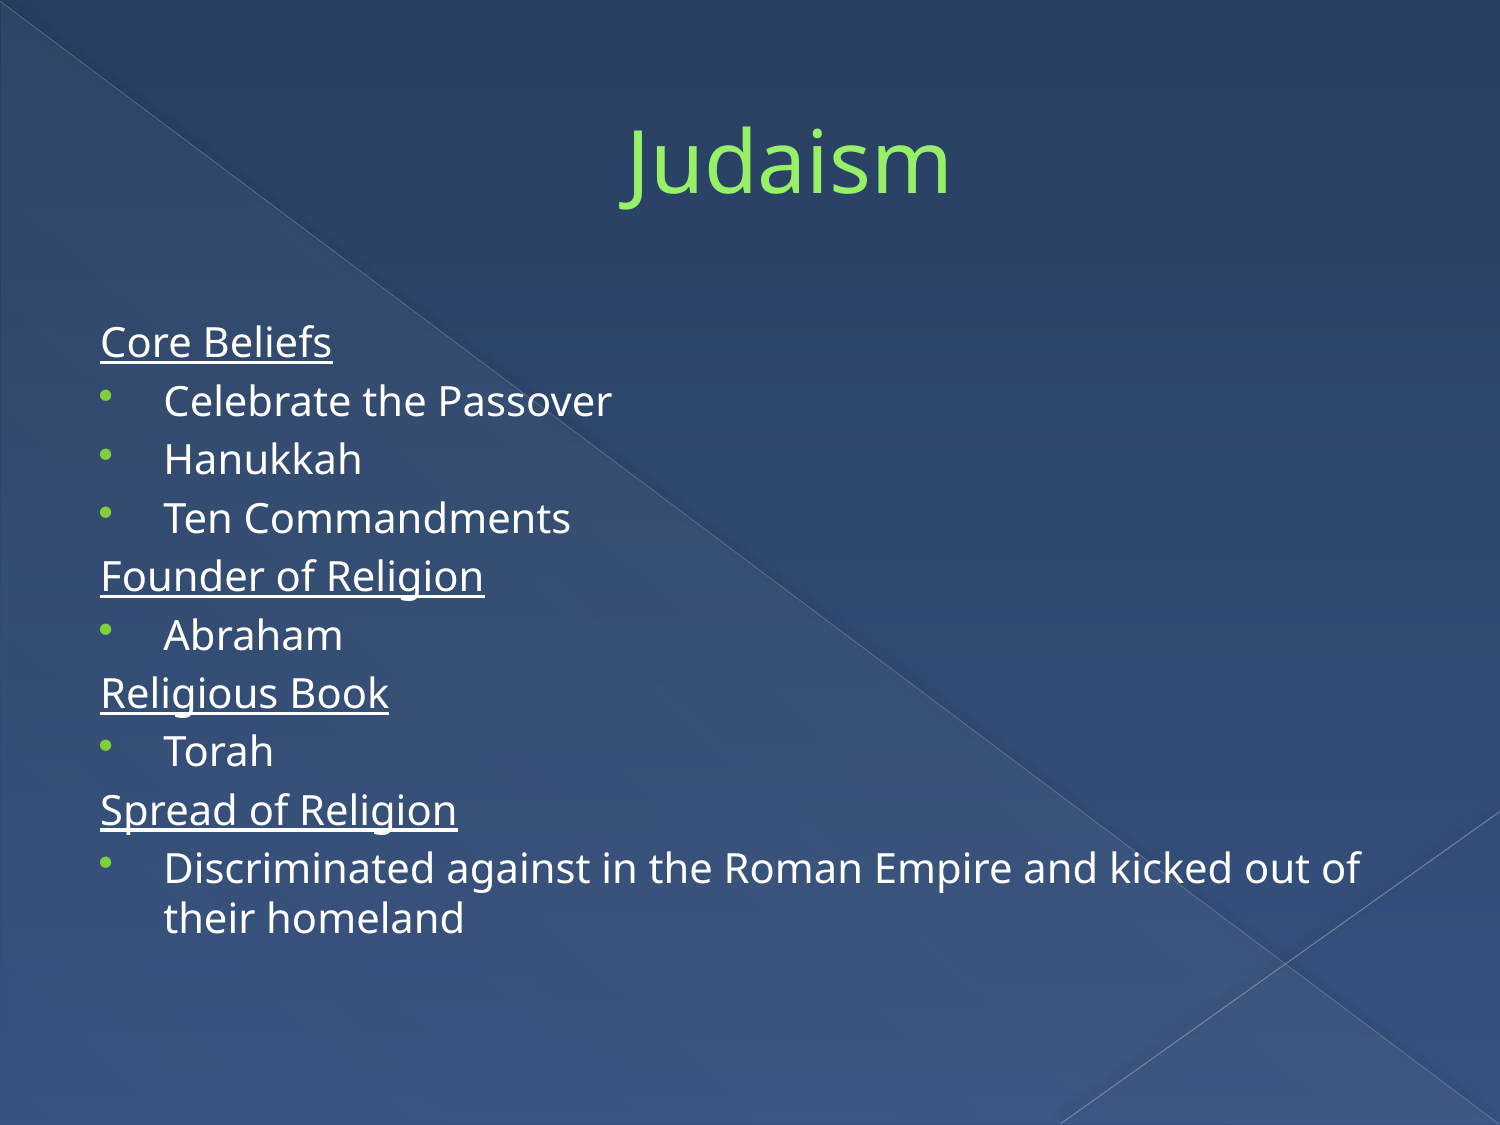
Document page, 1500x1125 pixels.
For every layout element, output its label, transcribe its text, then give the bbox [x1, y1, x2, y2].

list Core Beliefs Celebrate the Passover Hanukkah Ten Commandments Founder of Religion Abraham Religious Book Torah Spread of Religion Discriminated against in the Roman Empire and kicked out of their homeland [75, 308, 1425, 1059]
title Judaism [75, 43, 1425, 274]
